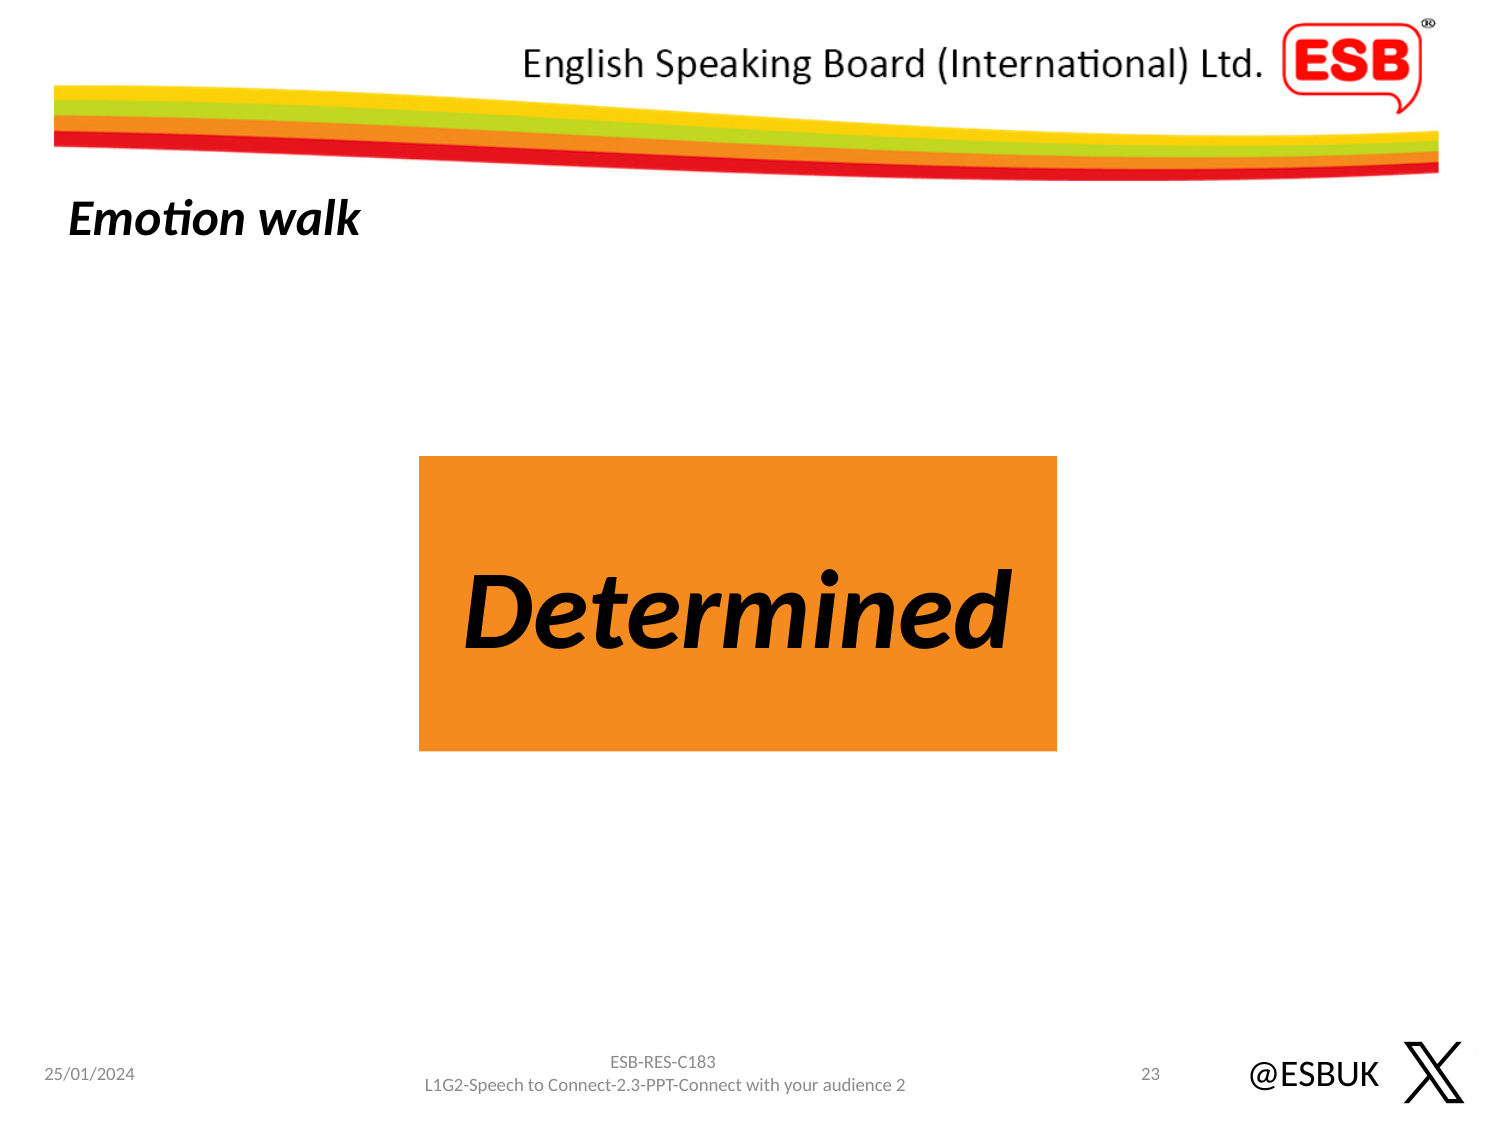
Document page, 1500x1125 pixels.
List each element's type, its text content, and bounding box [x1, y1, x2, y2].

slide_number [29, 1042, 367, 1103]
title Emotion walk [53, 183, 1347, 255]
text_box Determined [418, 455, 1058, 753]
footer ESB-RES-C183 L1G2-Speech to Connect-2.3-PPT-Connect with your audience 2 [395, 1042, 930, 1103]
slide_number 23 [930, 1042, 1176, 1103]
picture [0, 0, 1500, 189]
picture [1395, 1029, 1476, 1116]
